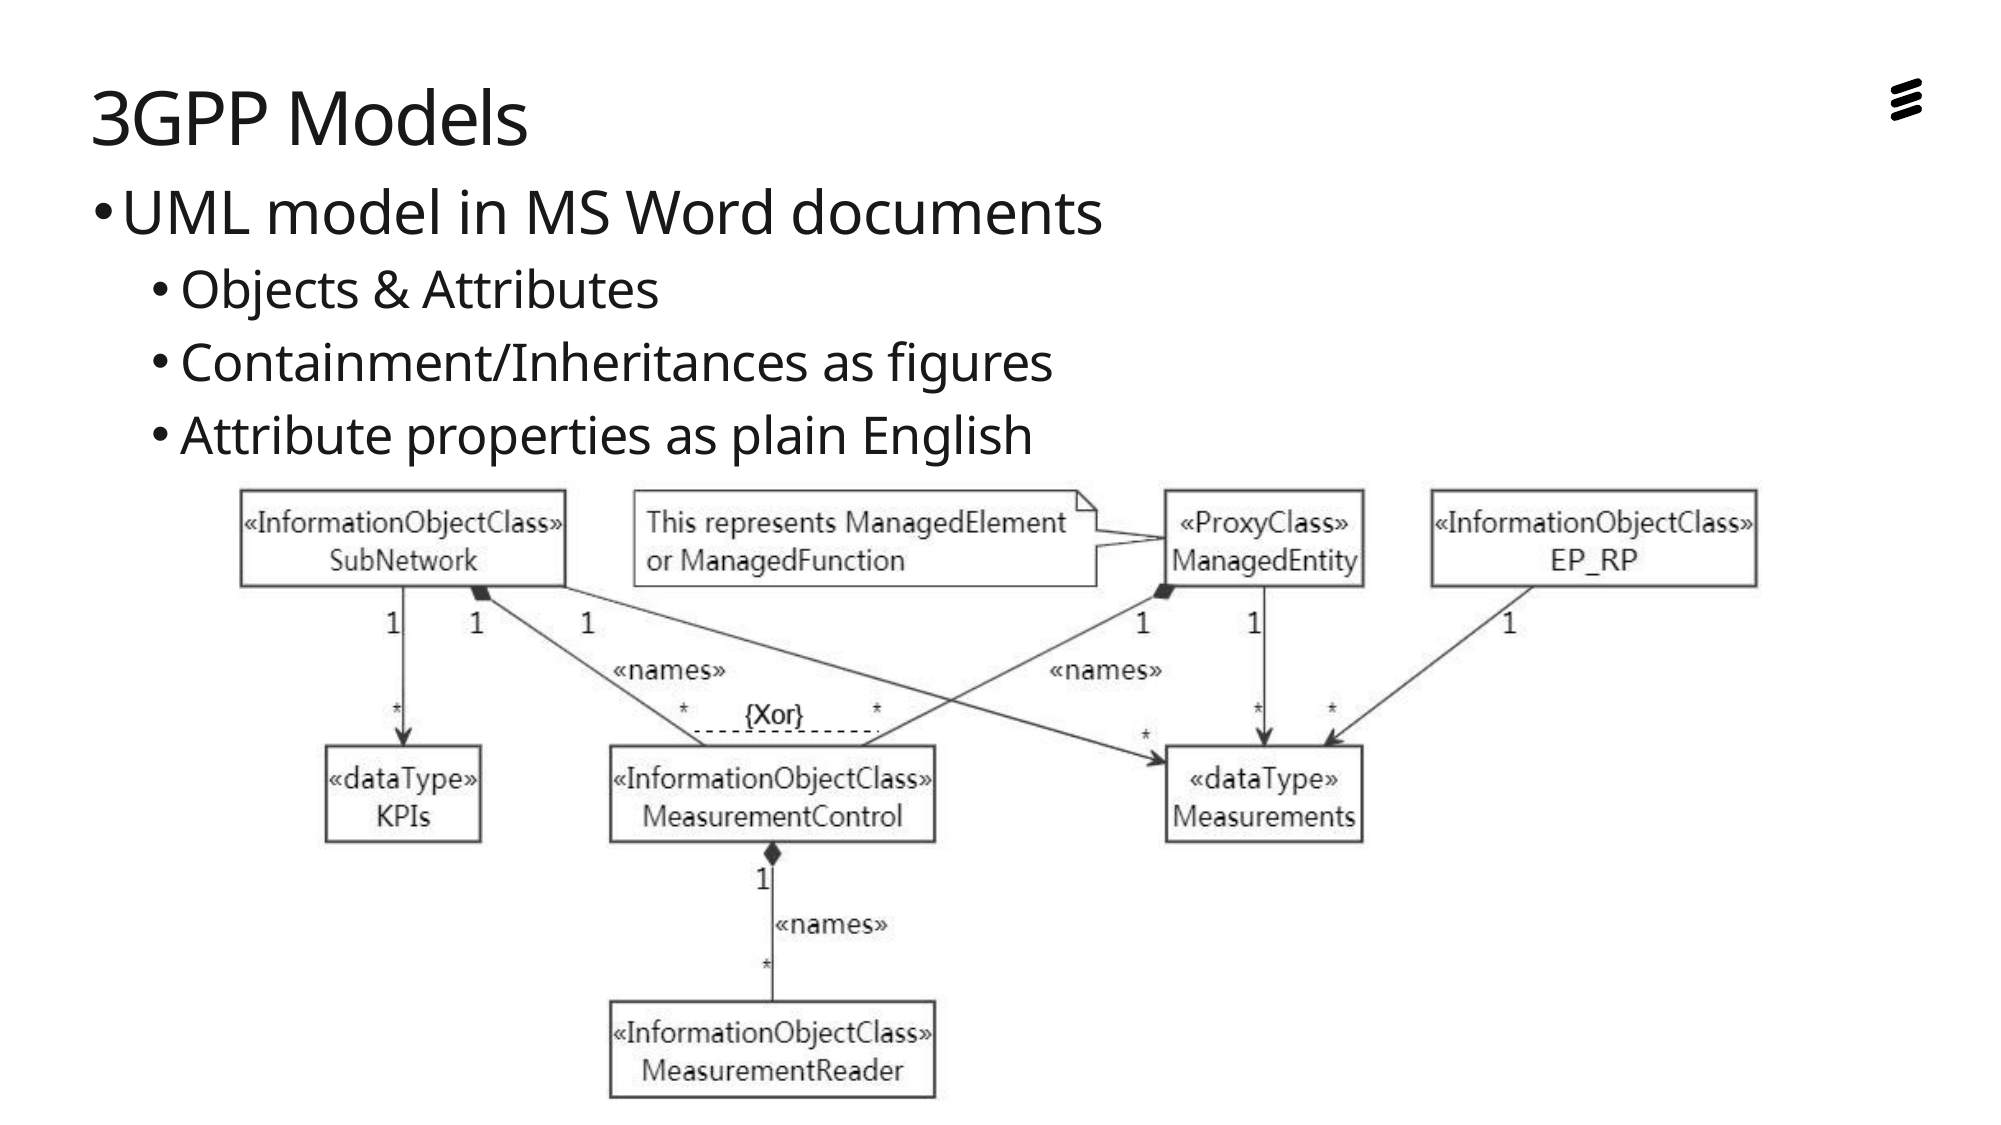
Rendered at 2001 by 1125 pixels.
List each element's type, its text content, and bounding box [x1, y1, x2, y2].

title 3GPP Models [78, 77, 1450, 256]
picture [238, 480, 1762, 1109]
text_box UML model in MS Word documents Objects & Attributes Containment/Inheritances as figures Attribute properties as plain English [78, 166, 1449, 499]
